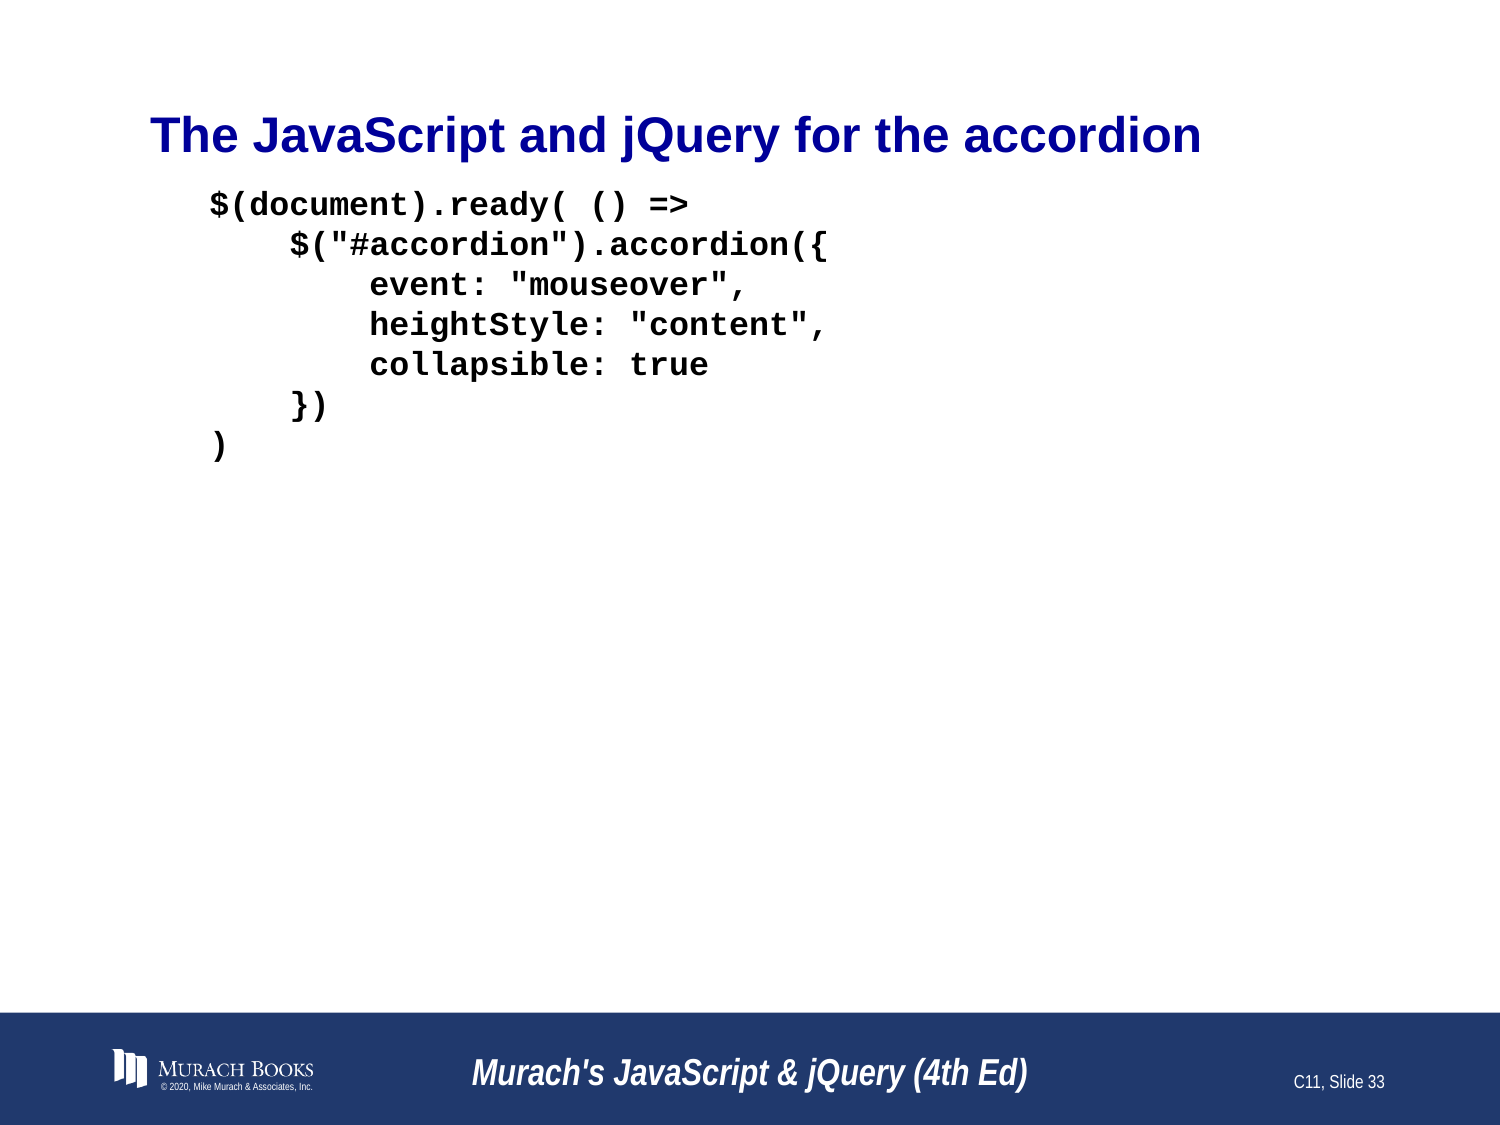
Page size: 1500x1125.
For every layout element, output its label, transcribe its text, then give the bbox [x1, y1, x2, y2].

list $(document).ready( () => $("#accordion").accordion({ event: "mouseover", heightStyle: "content", collapsible: true }) ) [137, 174, 1350, 975]
slide_number C11, Slide 33 [1087, 1025, 1400, 1100]
title The JavaScript and jQuery for the accordion [150, 102, 1350, 164]
slide_number Murach's JavaScript & jQuery (4th Ed) [463, 1025, 1050, 1100]
footer © 2020, Mike Murach & Associates, Inc. [12, 1025, 463, 1100]
